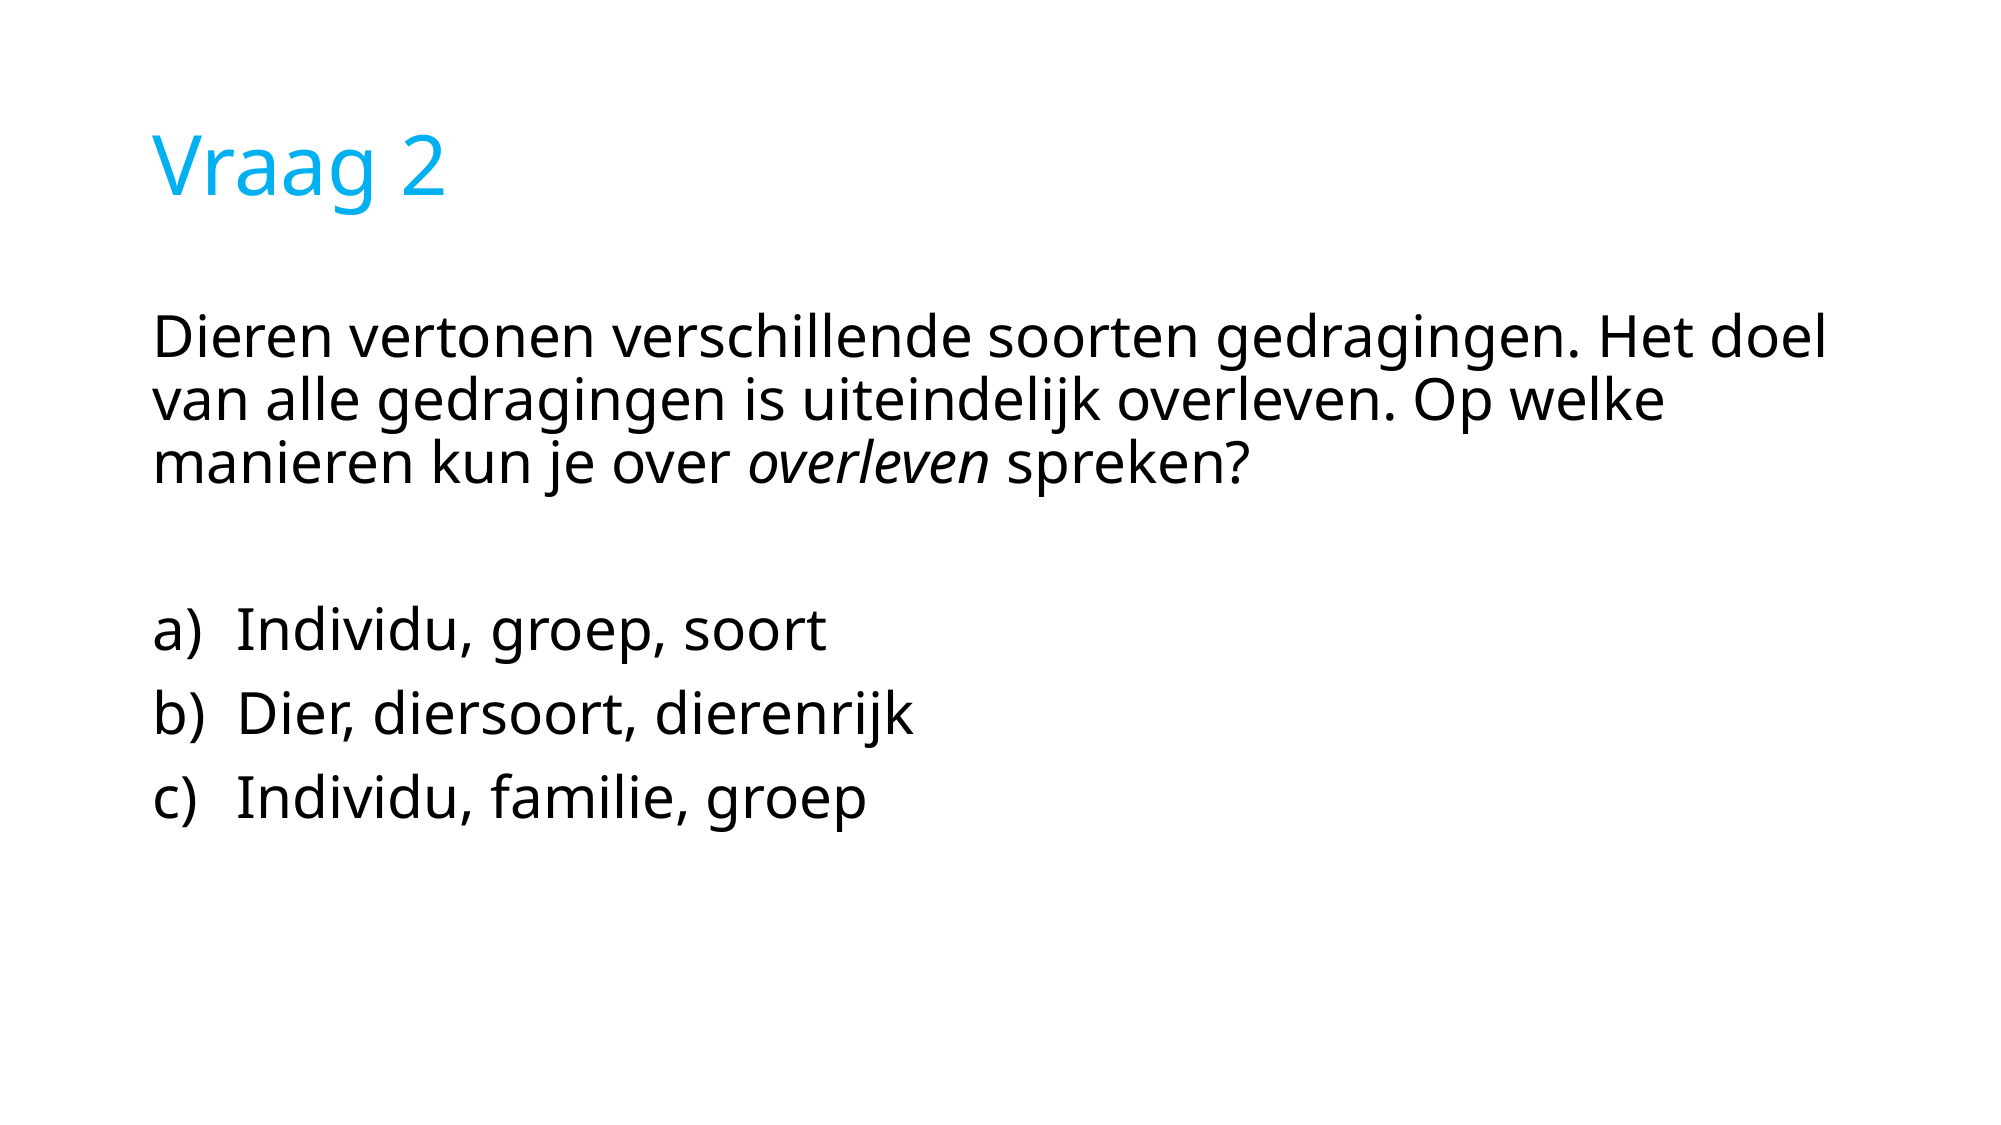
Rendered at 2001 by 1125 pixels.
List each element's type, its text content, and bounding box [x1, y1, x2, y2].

list Dieren vertonen verschillende soorten gedragingen. Het doel van alle gedragingen is uiteindelijk overleven. Op welke manieren kun je over overleven spreken? Individu, groep, soort Dier, diersoort, dierenrijk Individu, familie, groep [137, 299, 1863, 1014]
title Vraag 2 [137, 59, 1863, 278]
